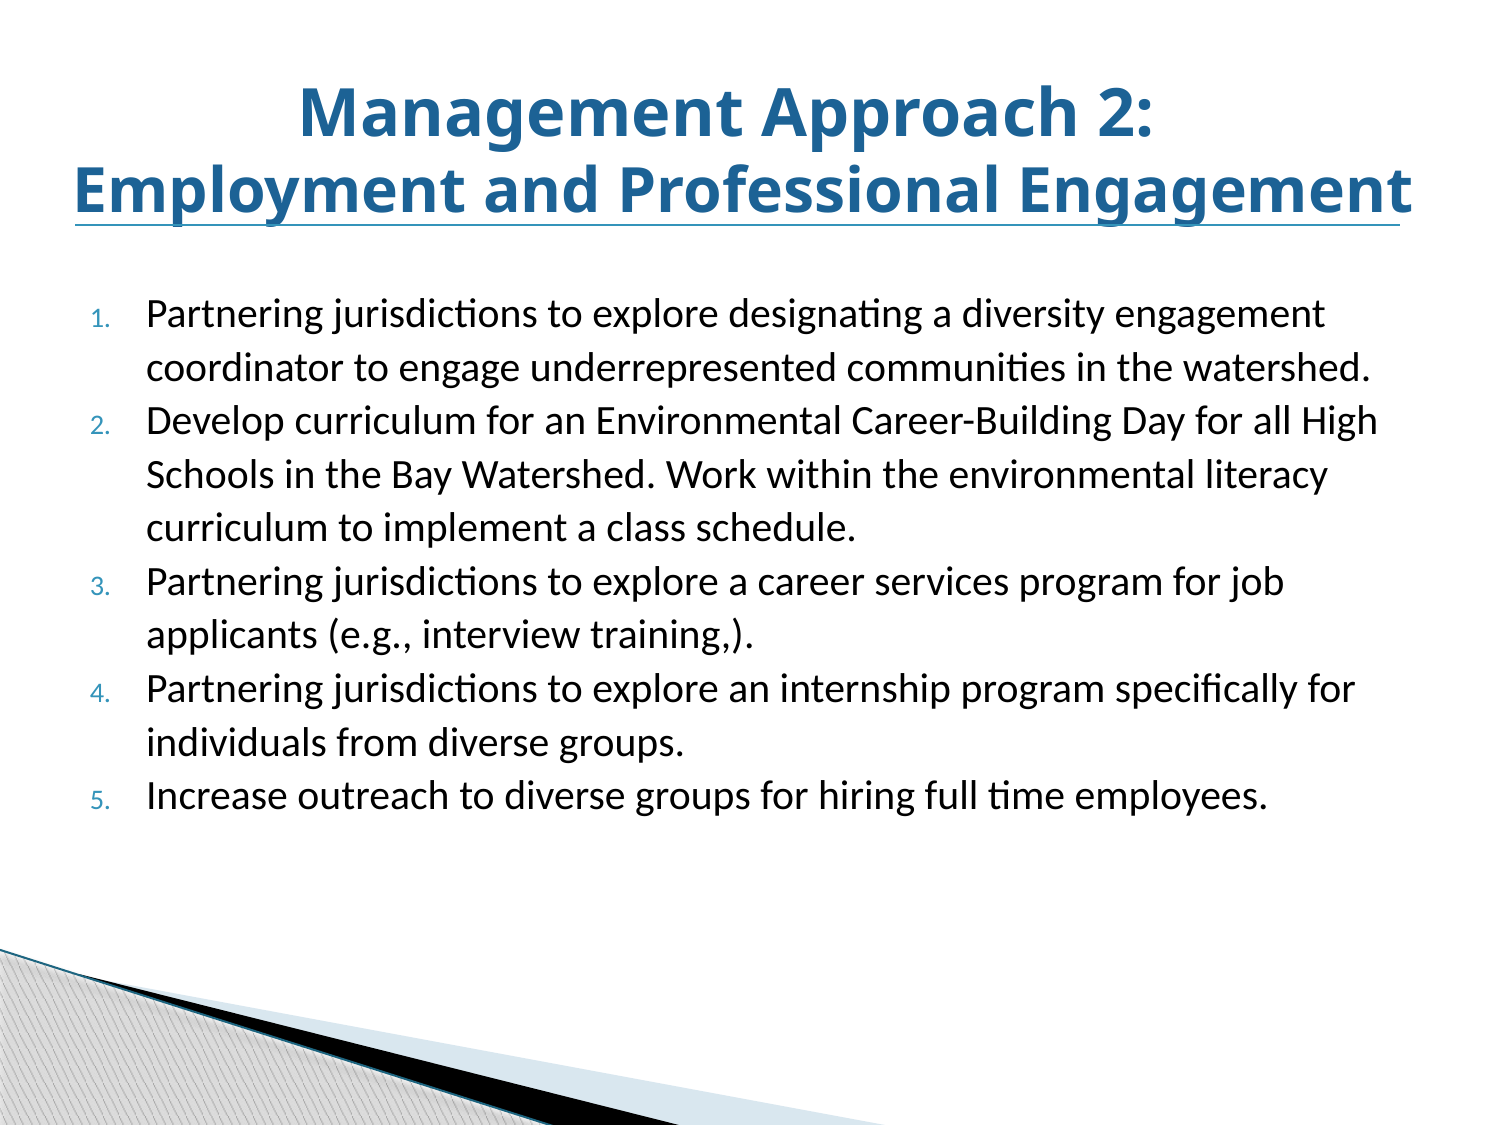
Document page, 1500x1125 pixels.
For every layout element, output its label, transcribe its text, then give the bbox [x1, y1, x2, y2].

title Management Approach 2: Employment and Professional Engagement [37, 70, 1450, 225]
list Partnering jurisdictions to explore designating a diversity engagement coordinator to engage underrepresented communities in the watershed. Develop curriculum for an Environmental Career-Building Day for all High Schools in the Bay Watershed. Work within the environmental literacy curriculum to implement a class schedule. Partnering jurisdictions to explore a career services program for job applicants (e.g., interview training,). Partnering jurisdictions to explore an internship program specifically for individuals from diverse groups. Increase outreach to diverse groups for hiring full time employees. [75, 275, 1450, 913]
